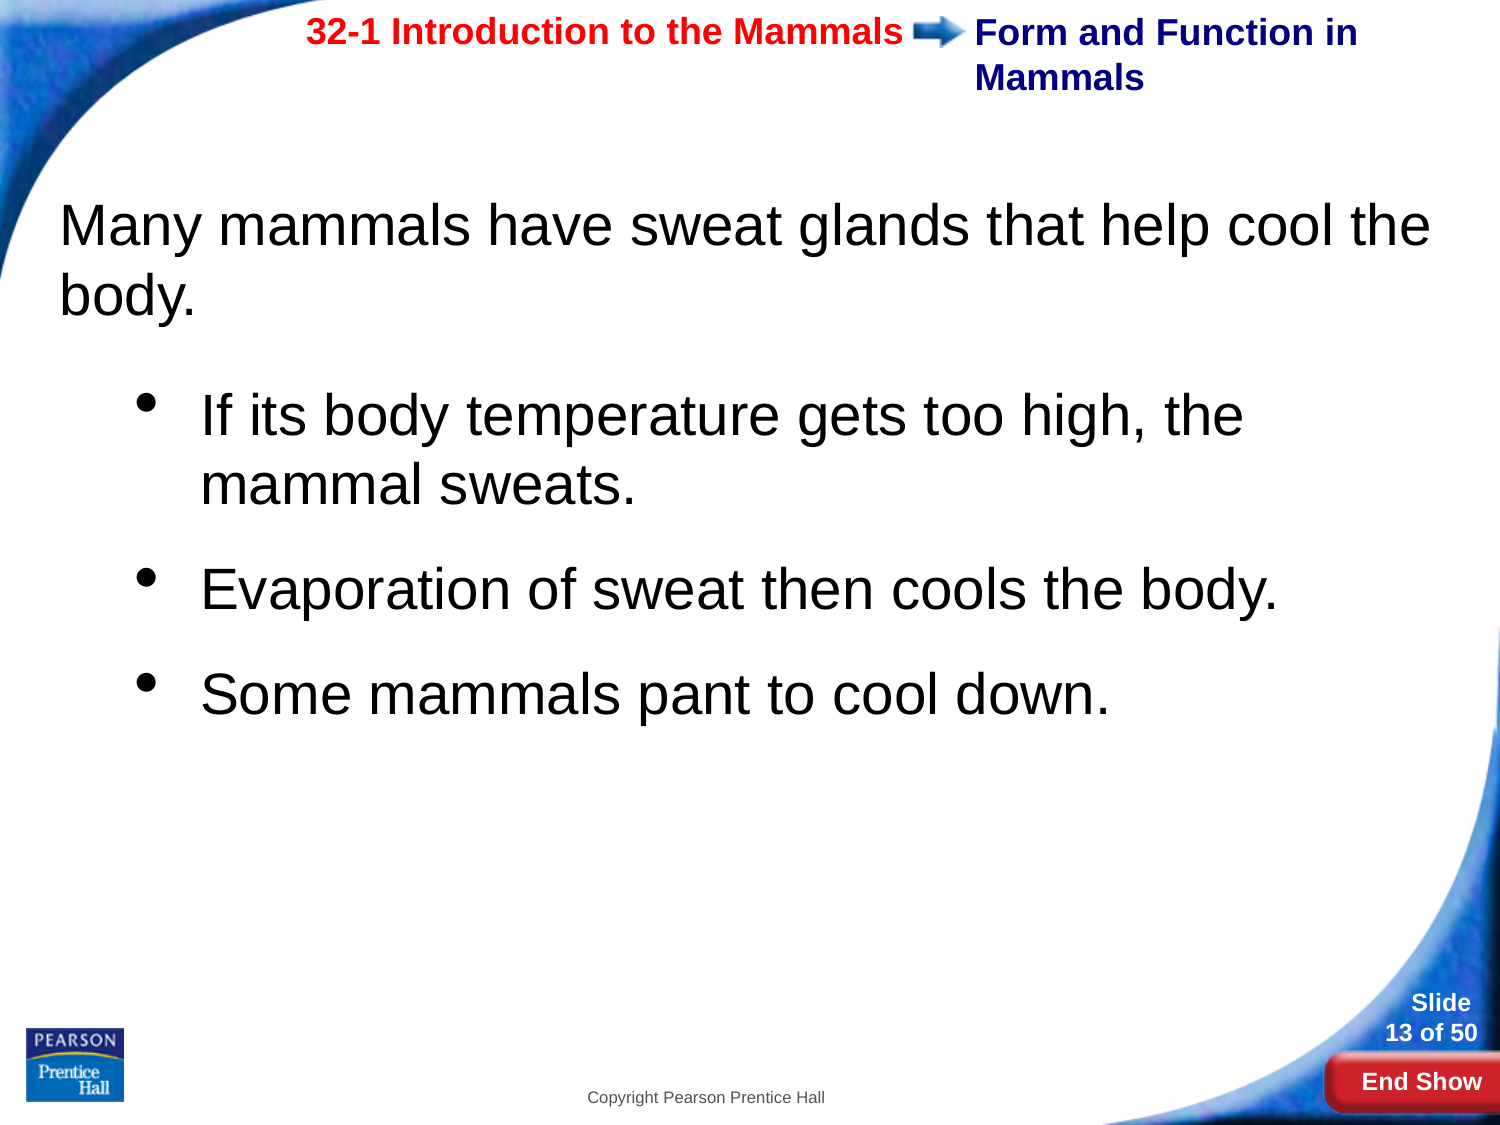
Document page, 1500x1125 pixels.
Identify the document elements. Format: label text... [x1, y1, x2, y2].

footer Copyright Pearson Prentice Hall [468, 1078, 945, 1105]
title Form and Function in Mammals [959, 0, 1500, 76]
picture [0, 0, 1500, 1125]
list Many mammals have sweat glands that help cool the body. If its body temperature gets too high, the mammal sweats. Evaporation of sweat then cools the body. Some mammals pant to cool down. [44, 179, 1463, 976]
